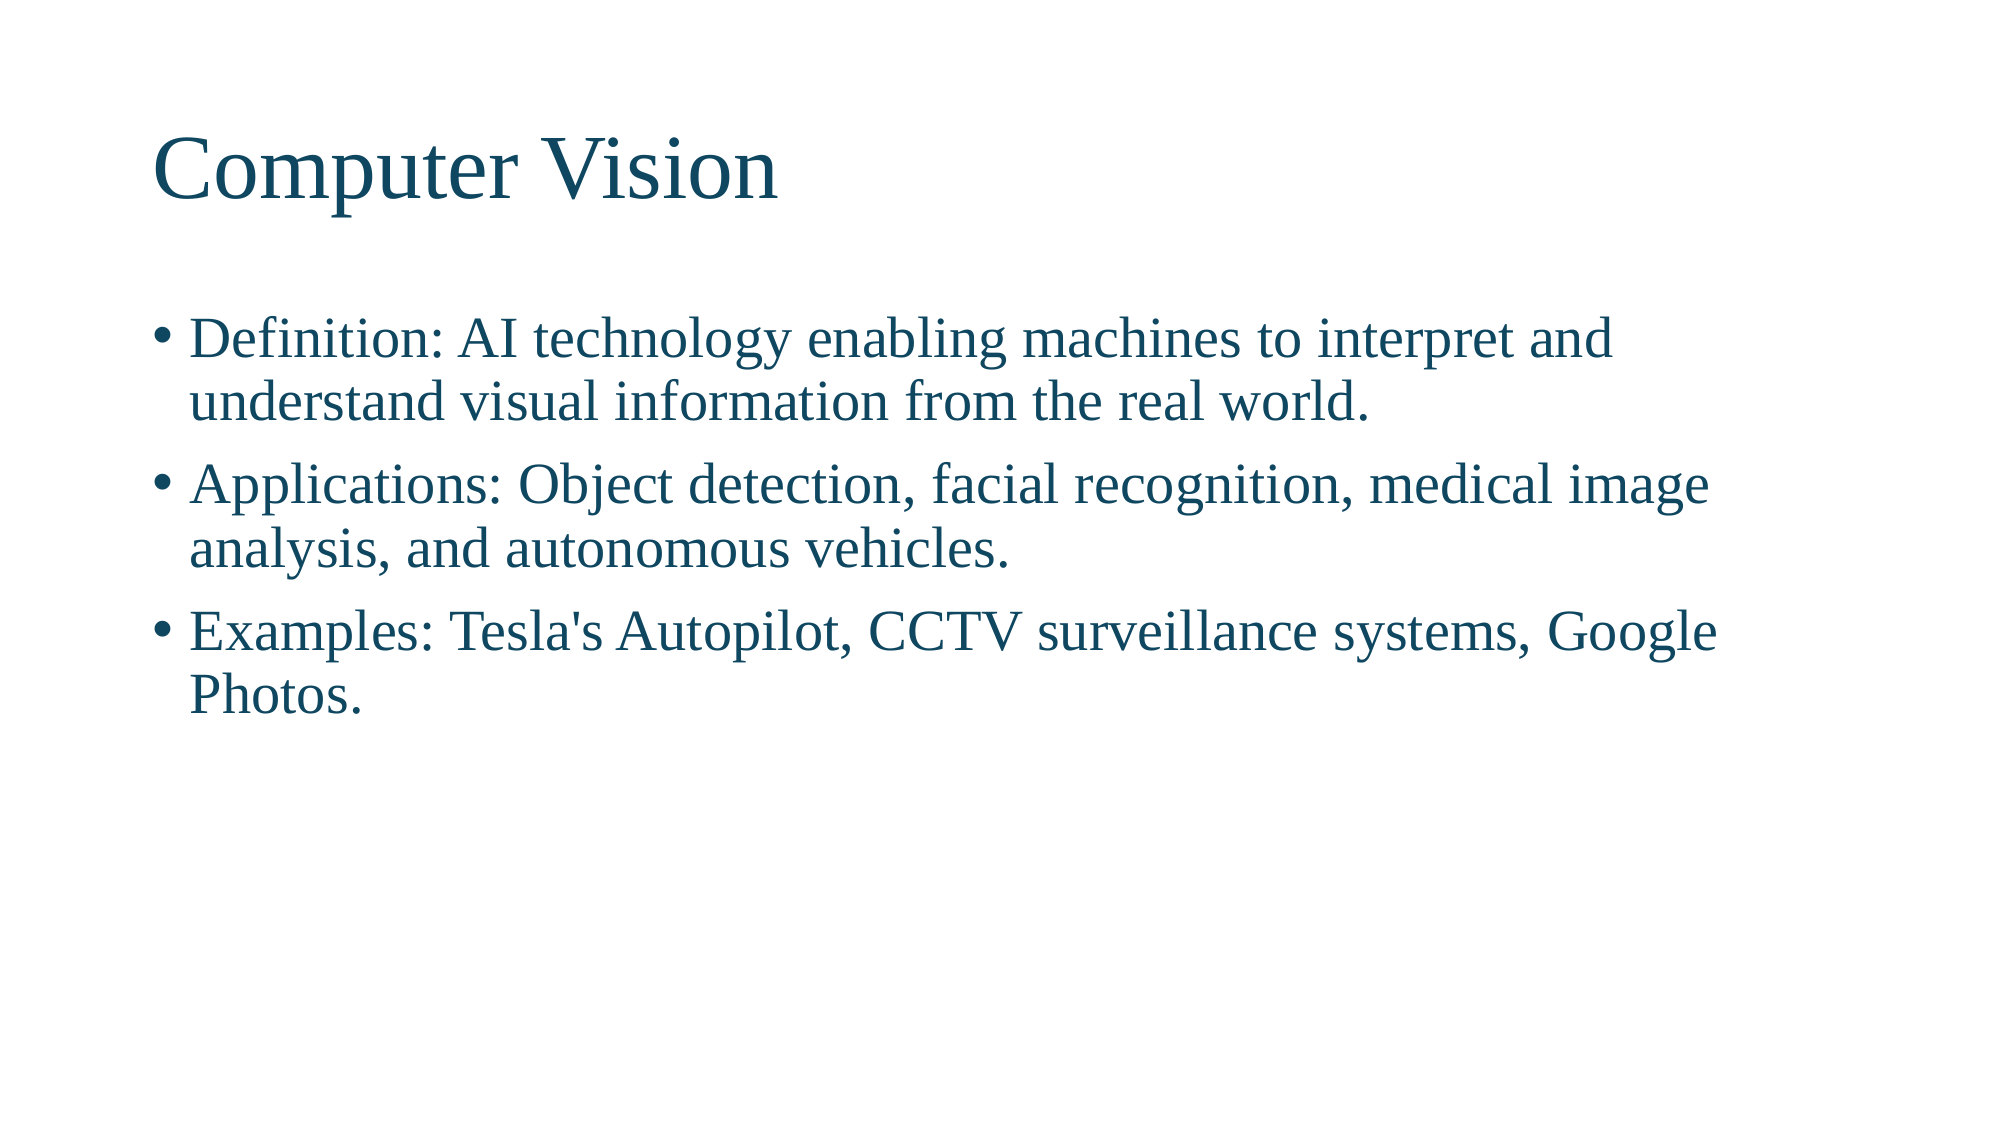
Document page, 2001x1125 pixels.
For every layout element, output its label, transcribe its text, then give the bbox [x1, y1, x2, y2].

list Definition: AI technology enabling machines to interpret and understand visual information from the real world. Applications: Object detection, facial recognition, medical image analysis, and autonomous vehicles. Examples: Tesla's Autopilot, CCTV surveillance systems, Google Photos. [137, 299, 1863, 1014]
title Computer Vision [137, 59, 1863, 278]
